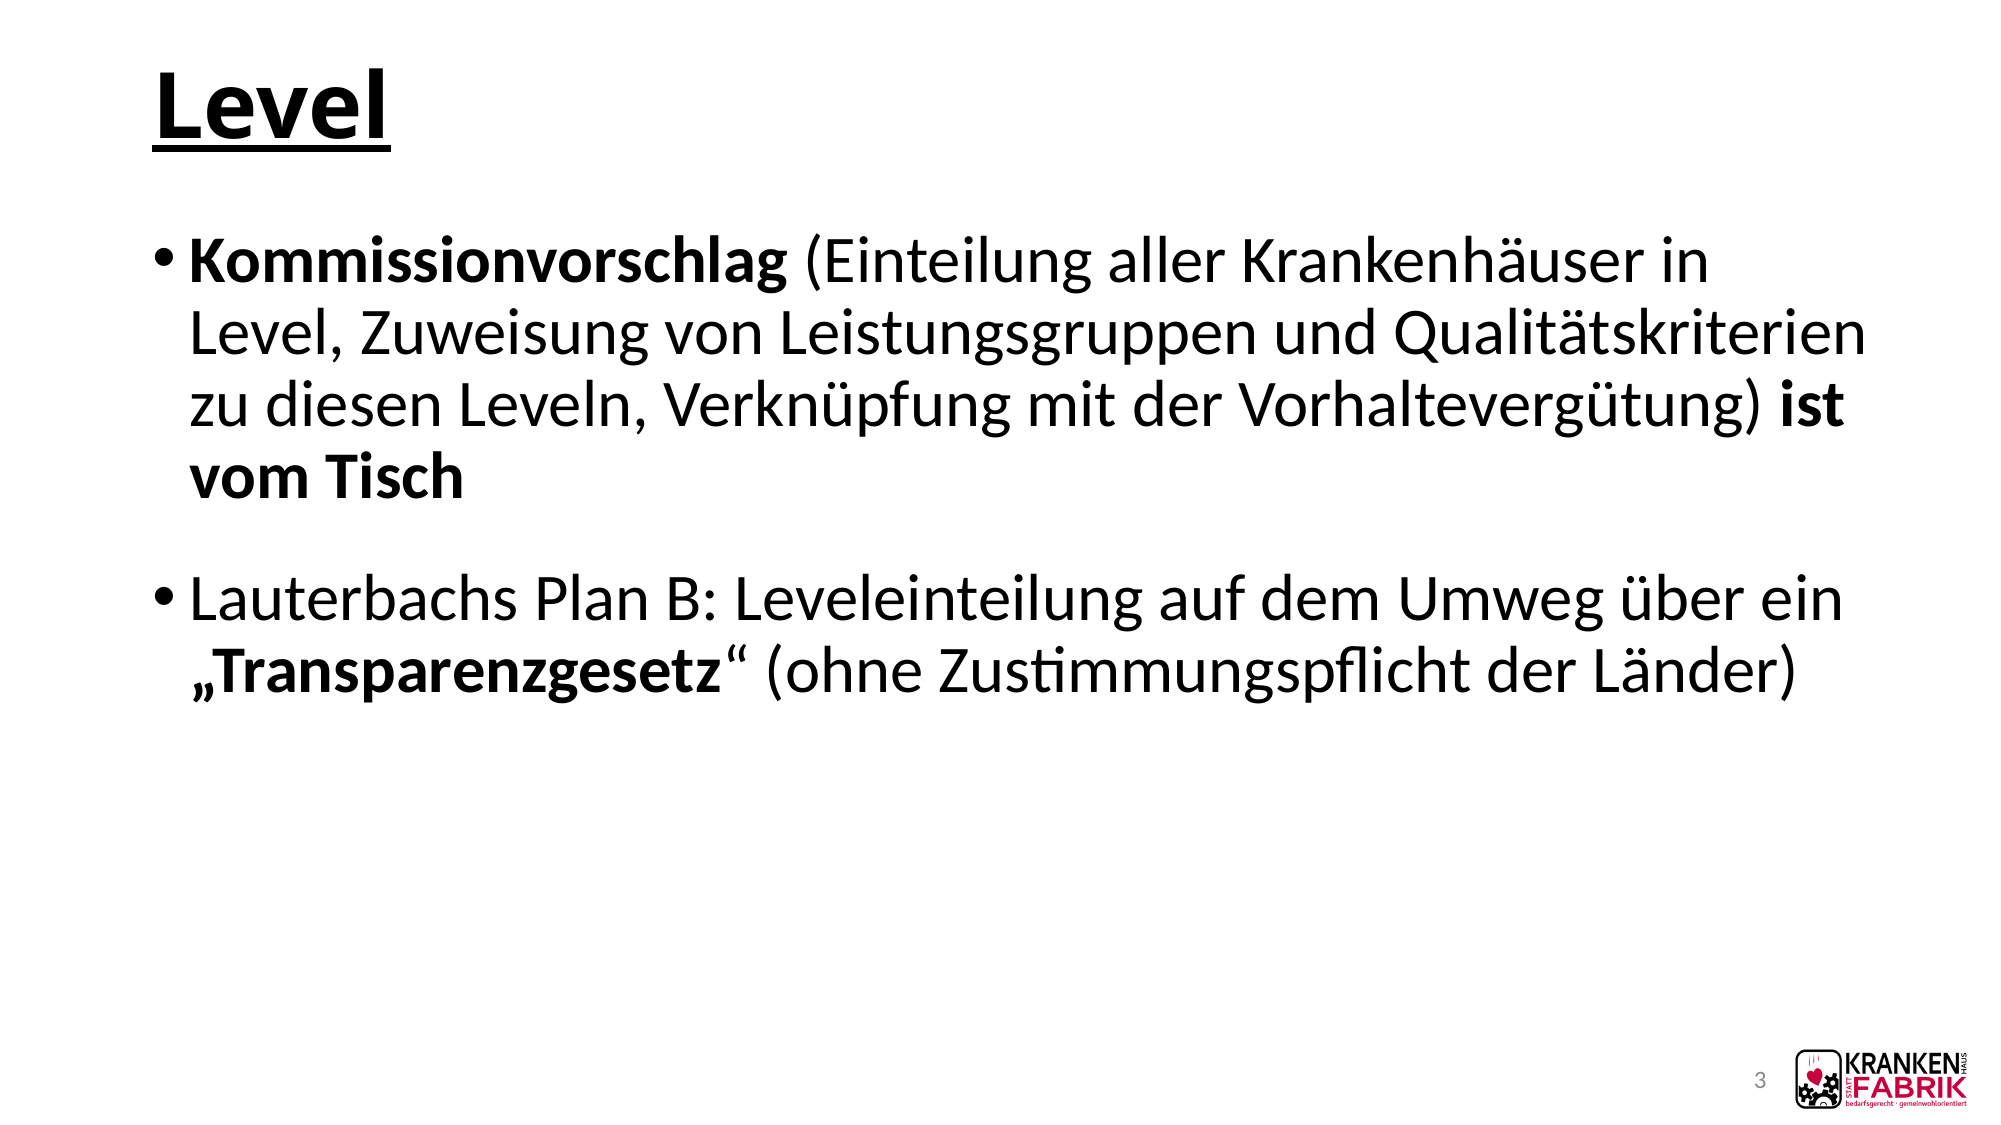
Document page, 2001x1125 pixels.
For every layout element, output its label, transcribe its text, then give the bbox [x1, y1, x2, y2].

picture [1781, 1035, 1981, 1123]
title Level [137, 0, 1863, 217]
list Kommissionvorschlag (Einteilung aller Krankenhäuser in Level, Zuweisung von Leistungsgruppen und Qualitätskriterien zu diesen Leveln, Verknüpfung mit der Vorhaltevergütung) ist vom Tisch Lauterbachs Plan B: Leveleinteilung auf dem Umweg über ein „Transparenzgesetz“ (ohne Zustimmungspflicht der Länder) [137, 217, 1887, 1043]
slide_number 3 [1331, 1049, 1782, 1109]
